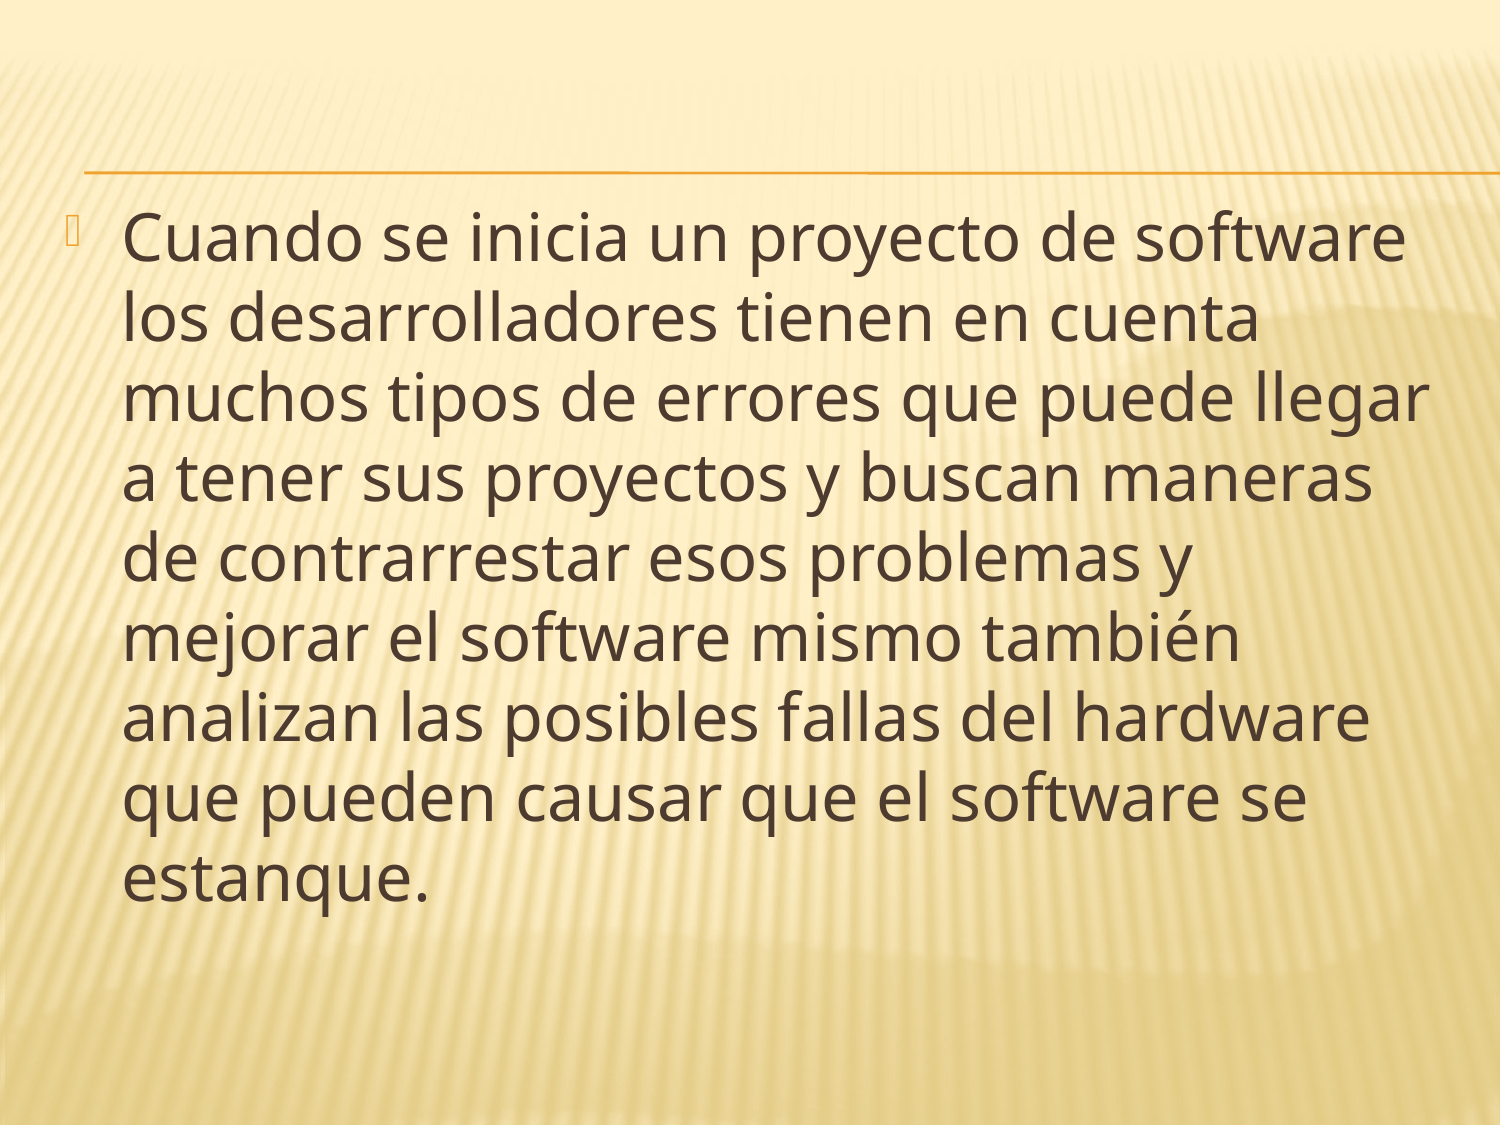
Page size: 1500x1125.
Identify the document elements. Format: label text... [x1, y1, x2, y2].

list Cuando se inicia un proyecto de software los desarrolladores tienen en cuenta muchos tipos de errores que puede llegar a tener sus proyectos y buscan maneras de contrarrestar esos problemas y mejorar el software mismo también analizan las posibles fallas del hardware que pueden causar que el software se estanque. [50, 187, 1475, 998]
